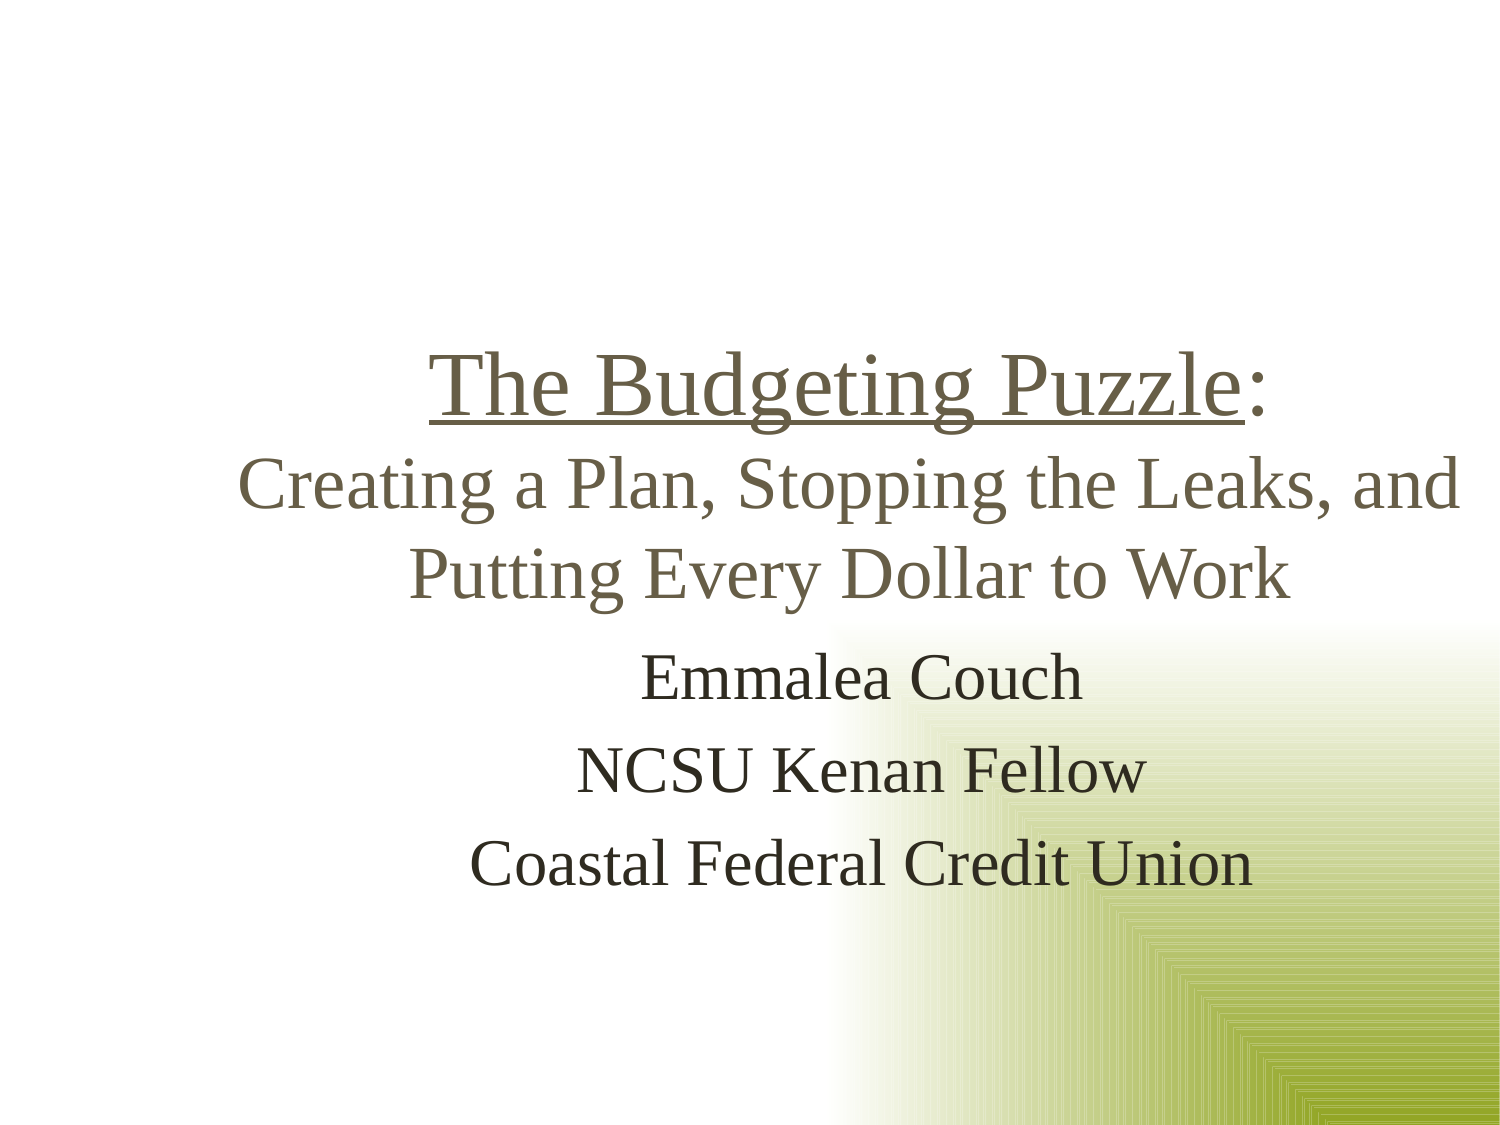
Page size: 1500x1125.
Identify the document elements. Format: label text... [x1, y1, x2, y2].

subtitle Emmalea Couch NCSU Kenan Fellow Coastal Federal Credit Union [337, 624, 1388, 913]
title The Budgeting Puzzle: Creating a Plan, Stopping the Leaks, and Putting Every Dollar to Work [212, 375, 1488, 563]
